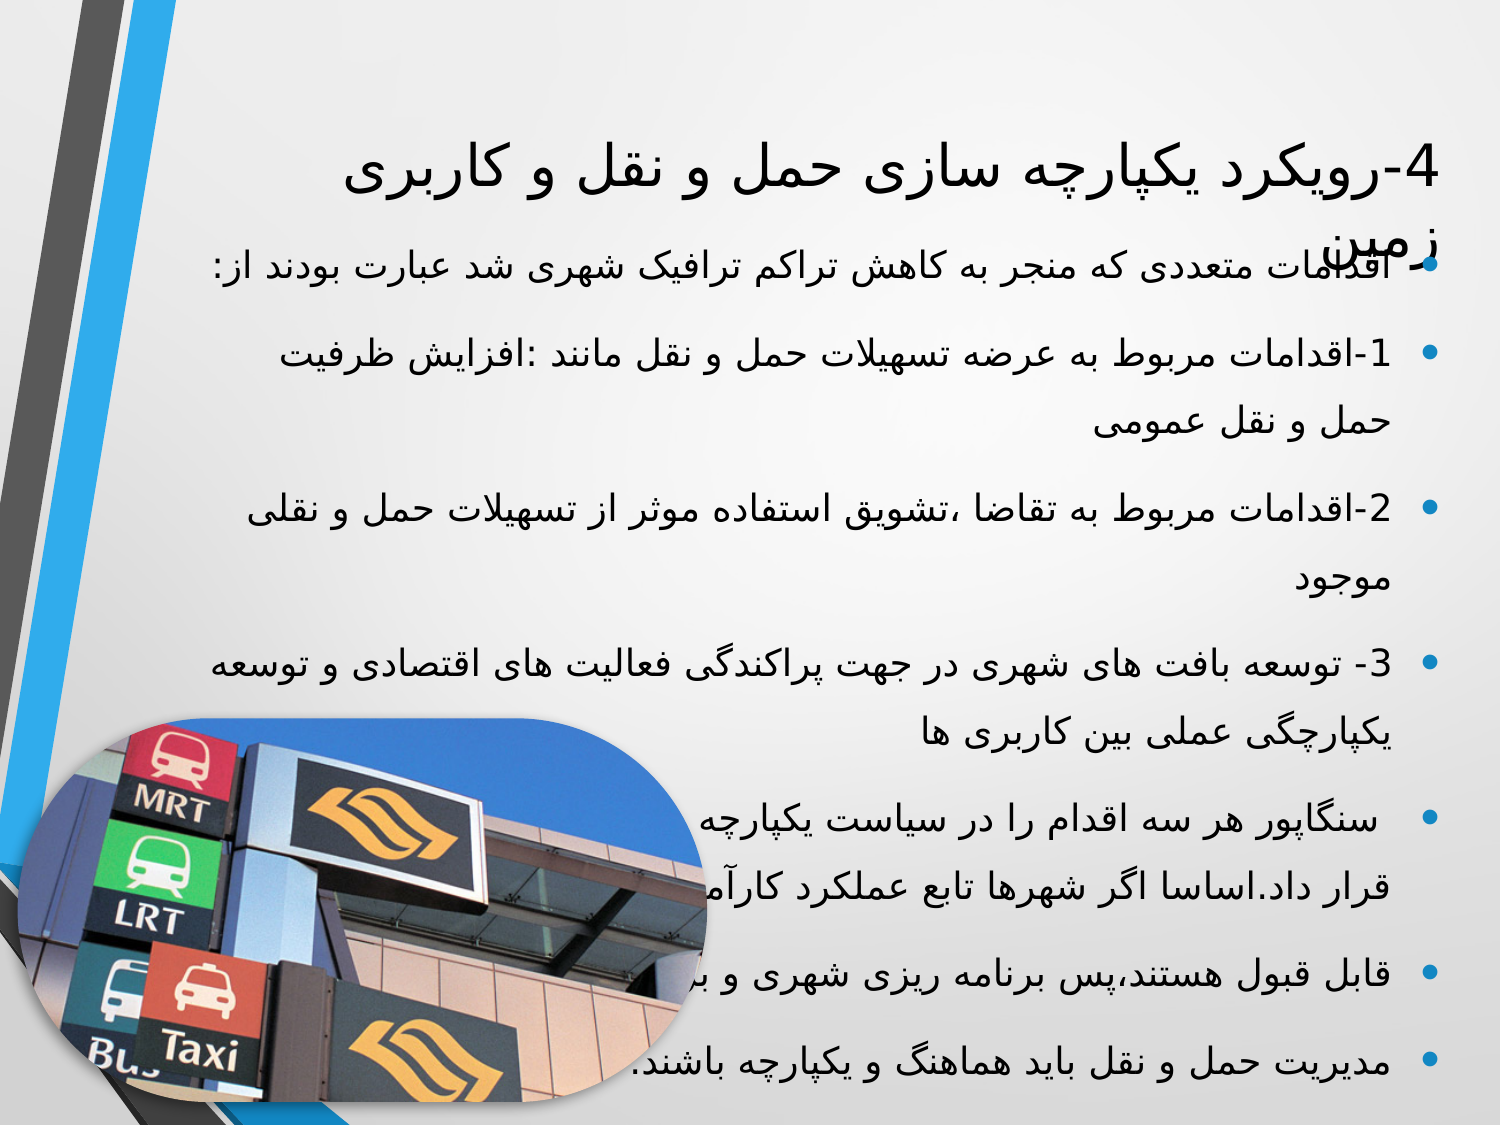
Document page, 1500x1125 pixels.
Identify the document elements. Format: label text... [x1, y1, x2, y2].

list اقدامات متعددی که منجر به کاهش تراکم ترافیک شهری شد عبارت بودند از: 1-اقدامات مربوط به عرضه تسهیلات حمل و نقل مانند :افزایش ظرفیت حمل و نقل عمومی 2-اقدامات مربوط به تقاضا ،تشویق استفاده موثر از تسهیلات حمل و نقلی موجود 3- توسعه بافت های شهری در جهت پراکندگی فعالیت های اقتصادی و توسعه یکپارچگی عملی بین کاربری ها سنگاپور هر سه اقدام را در سیاست یکپارچه سازی حمل و نقل زمین شهری قرار داد.اساسا اگر شهرها تابع عملکرد کارآمد و حامی محیط کار و زندگی قابل قبول هستند،پس برنامه ریزی شهری و برنامه ریزی مدیریت حمل و نقل باید هماهنگ و یکپارچه باشند. [190, 420, 1455, 968]
picture [17, 718, 708, 1103]
title 4-رویکرد یکپارچه سازی حمل و نقل و کاربری زمین [242, 199, 1457, 268]
